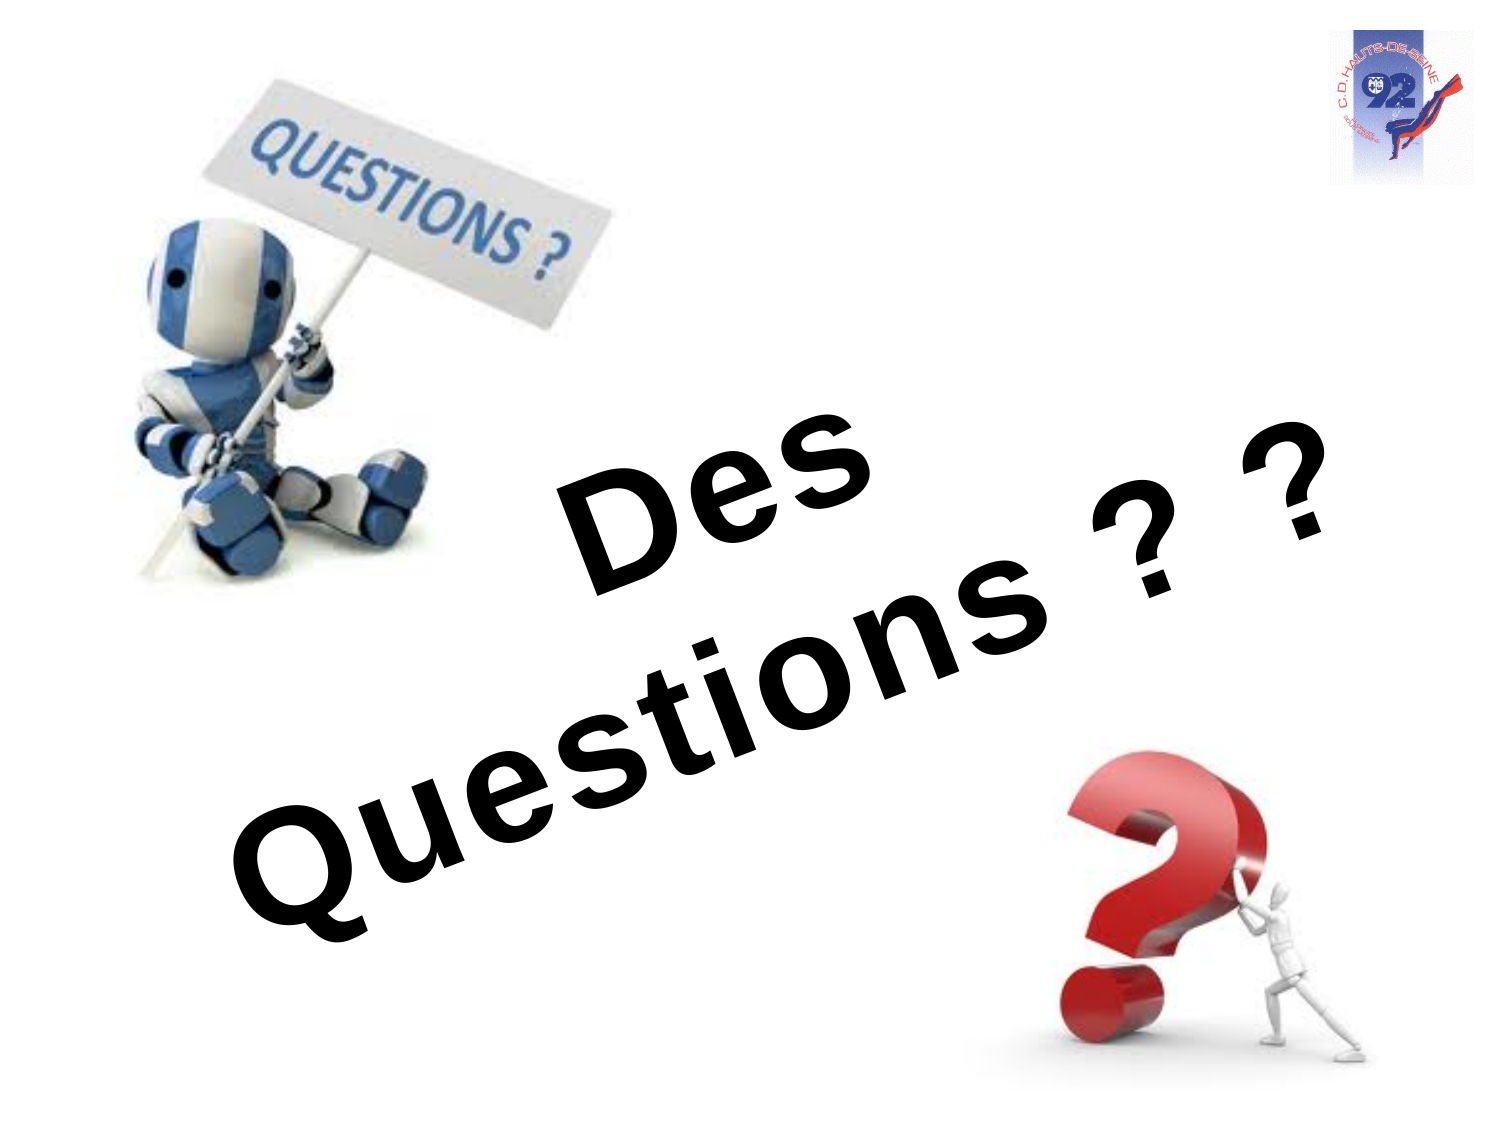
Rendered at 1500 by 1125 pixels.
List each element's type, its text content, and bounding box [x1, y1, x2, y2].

picture [1328, 30, 1474, 185]
picture [962, 715, 1463, 1091]
picture [76, 60, 644, 606]
text_box Des Questions ? ? [112, 163, 1390, 986]
